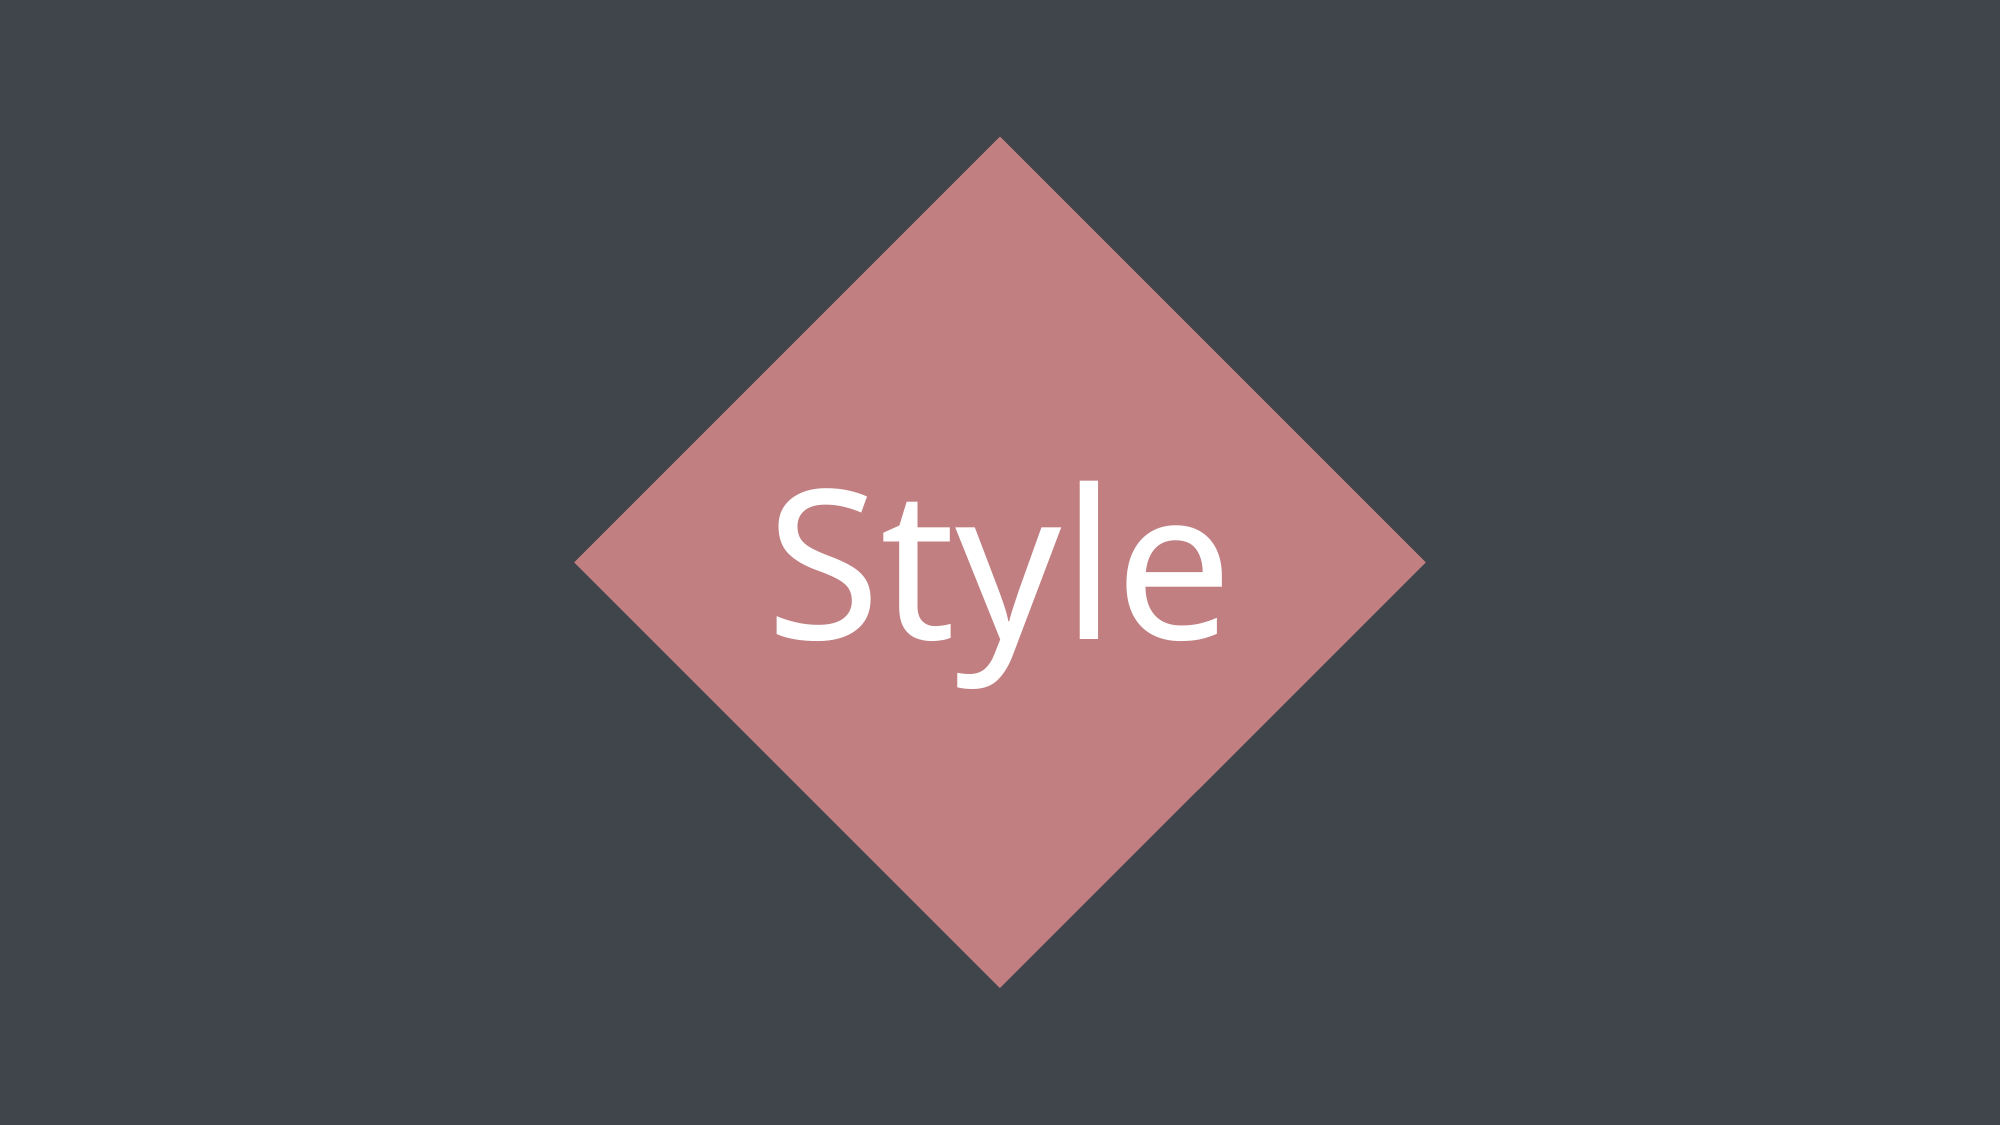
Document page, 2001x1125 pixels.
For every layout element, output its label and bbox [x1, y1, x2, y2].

picture [0, 0, 2000, 1125]
text_box [614, 261, 1386, 864]
